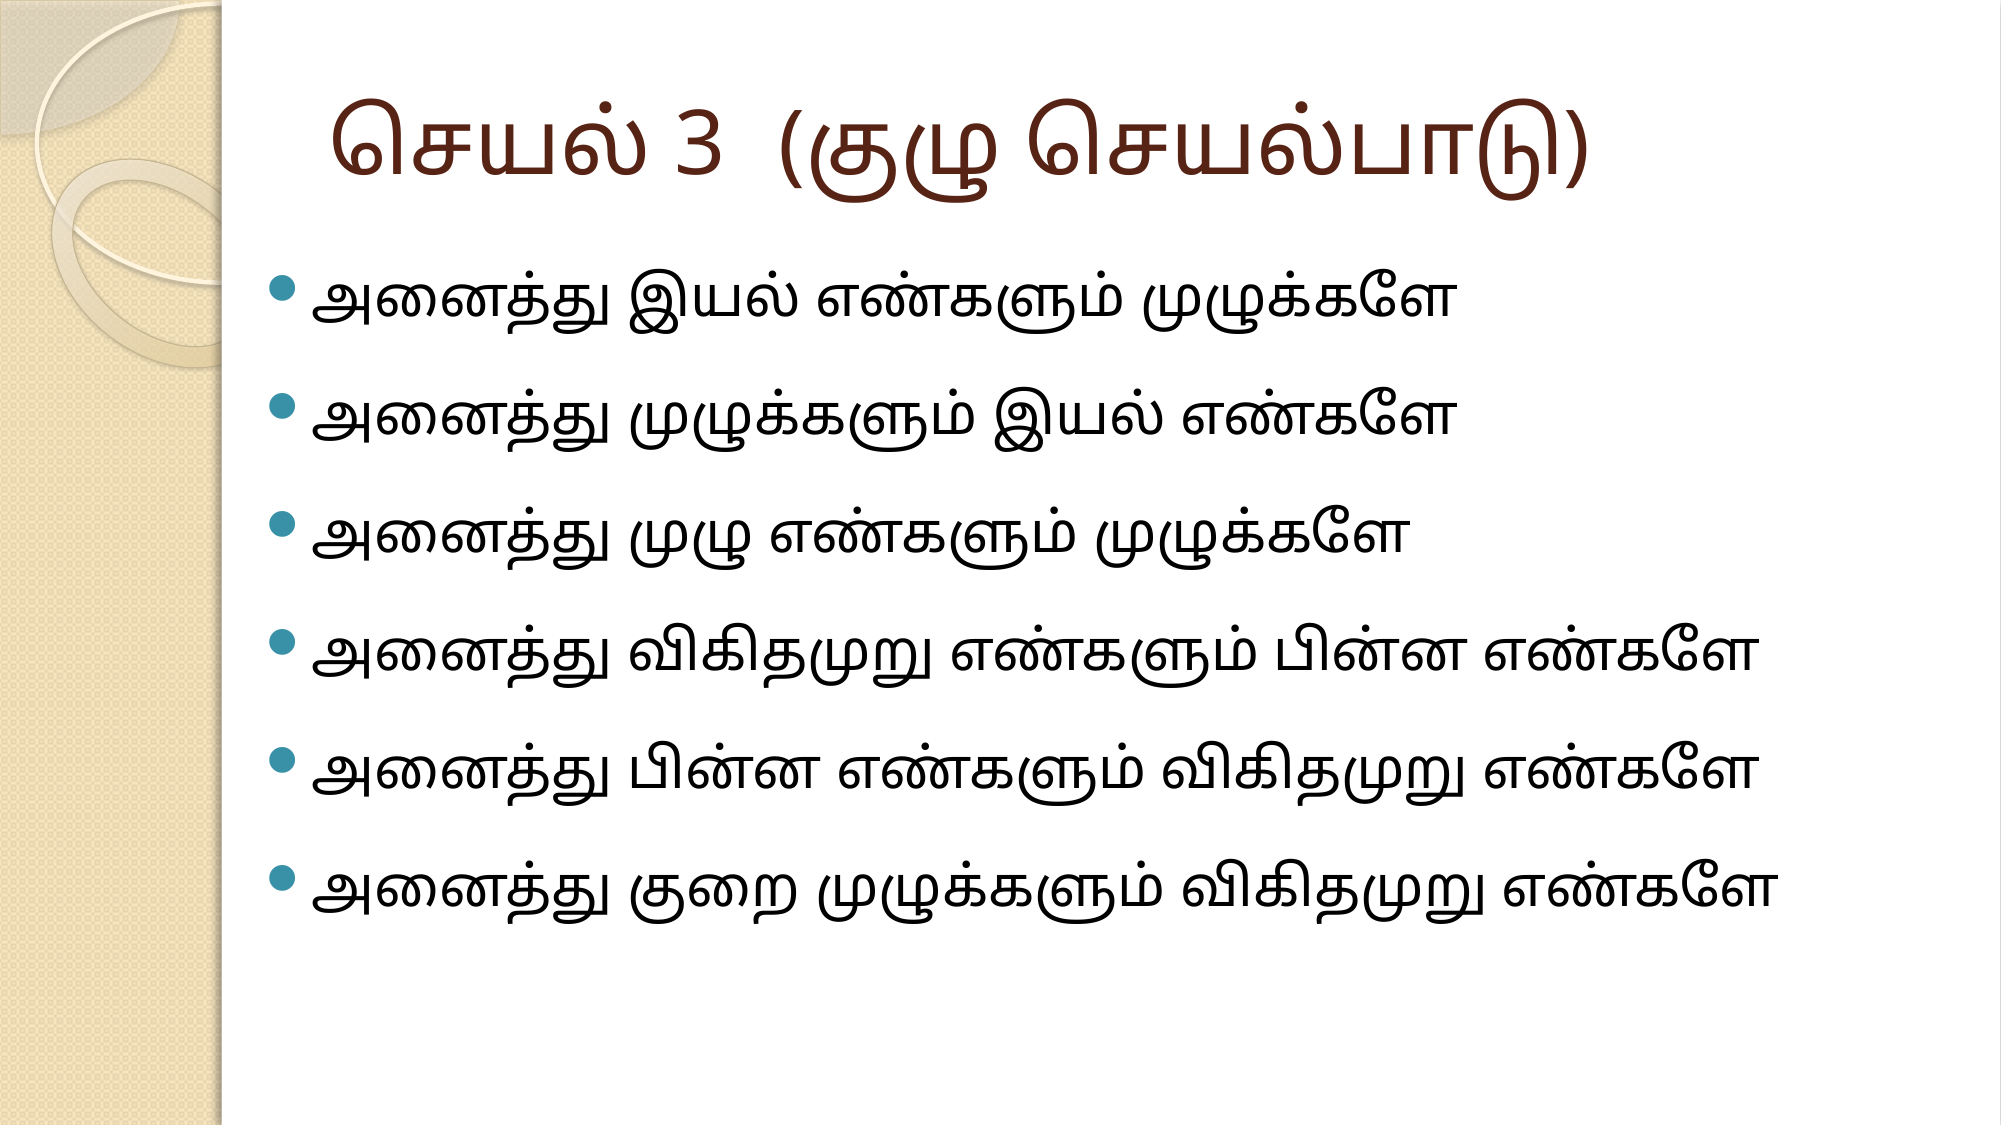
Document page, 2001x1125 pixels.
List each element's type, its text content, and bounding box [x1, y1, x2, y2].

title செயல் 3 (குழு செயல்பாடு) [313, 45, 1954, 233]
list அனைத்து இயல் எண்களும் முழுக்களே அனைத்து முழுக்களும் இயல் எண்களே அனைத்து முழு எண்களும் முழுக்களே அனைத்து விகிதமுறு எண்களும் பின்ன எண்களே அனைத்து பின்ன எண்களும் விகிதமுறு எண்களே அனைத்து குறை முழுக்களும் விகிதமுறு எண்களே [237, 212, 1913, 1100]
